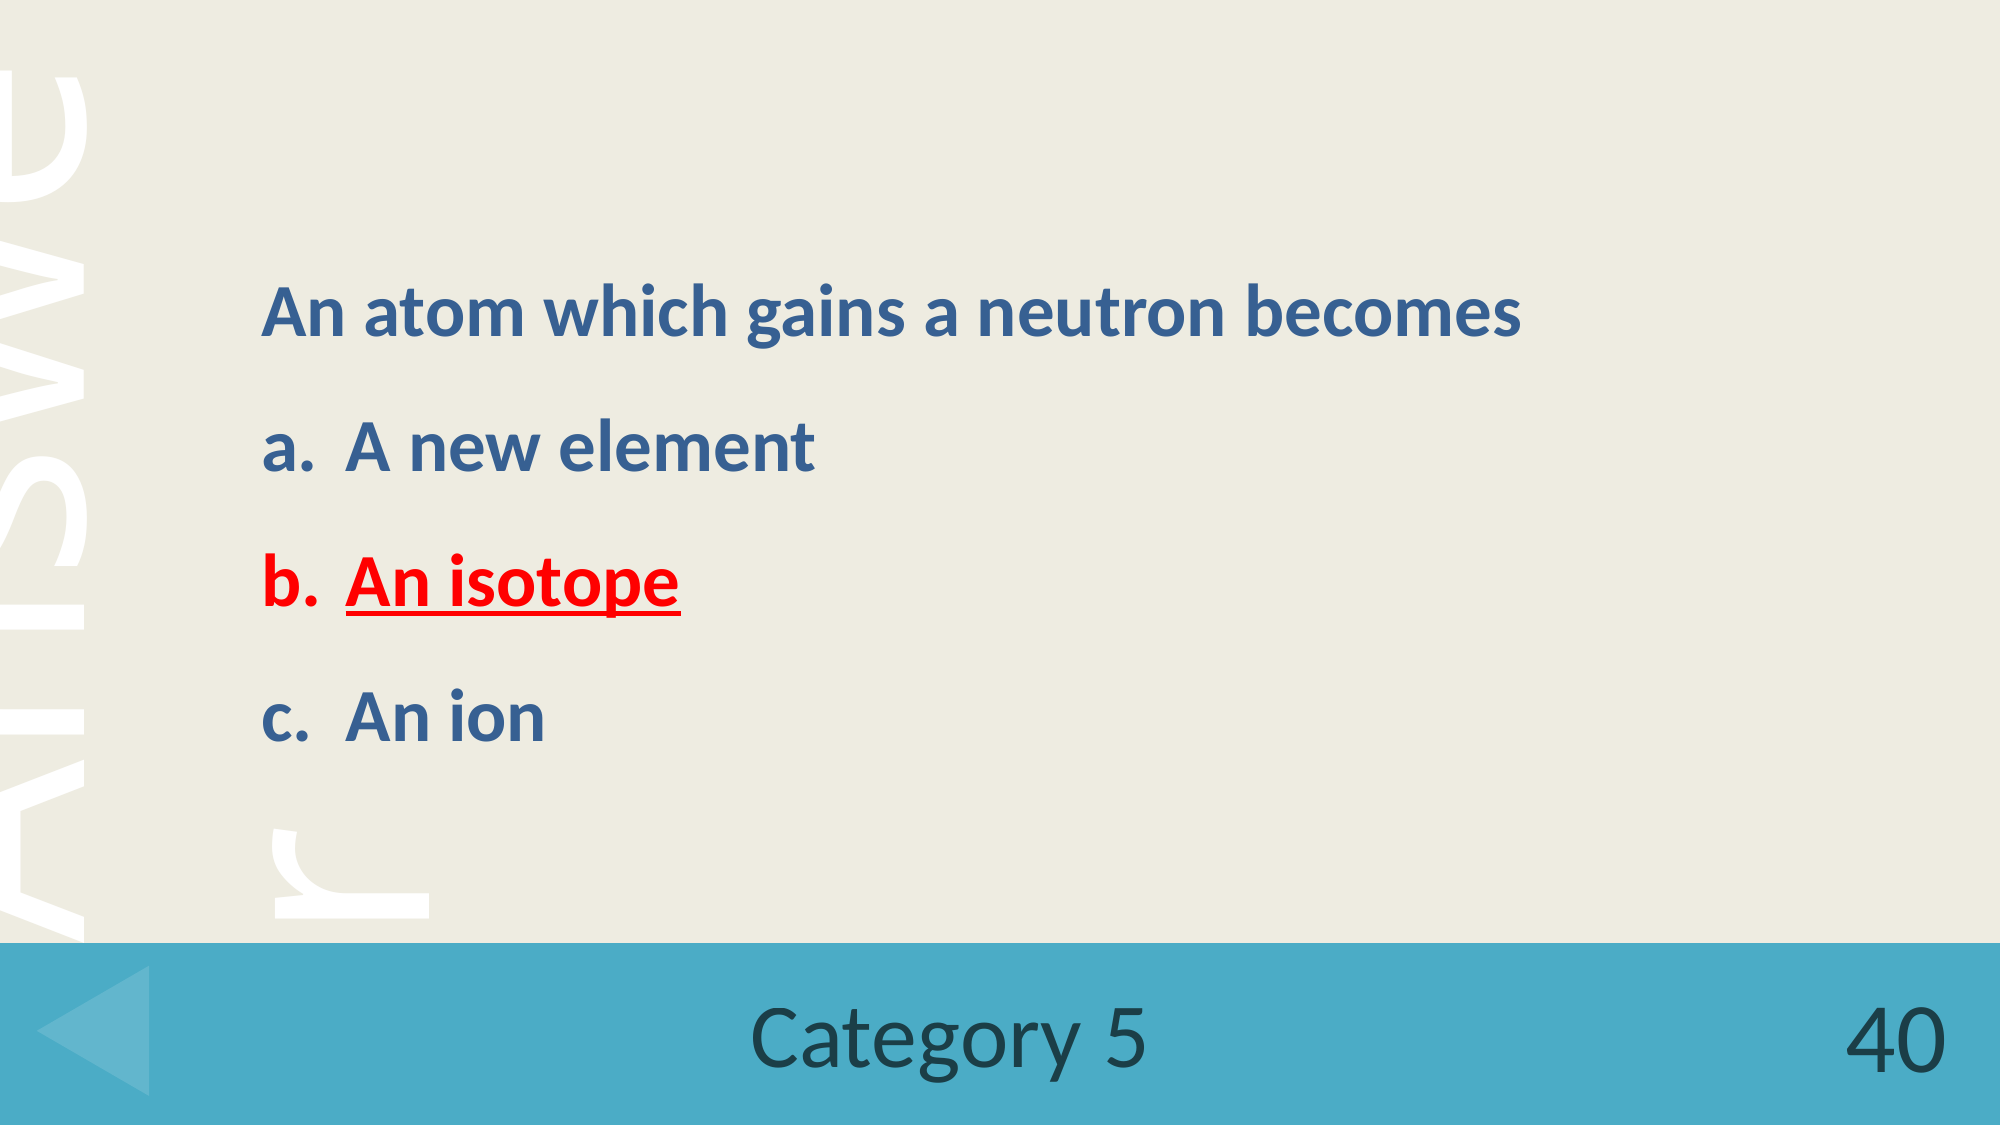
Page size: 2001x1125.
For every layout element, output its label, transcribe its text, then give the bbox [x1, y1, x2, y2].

list 40 [1850, 967, 1963, 1097]
title Category 5 [50, 937, 1850, 1125]
list An atom which gains a neutron becomes A new element An isotope An ion [246, 53, 1847, 920]
